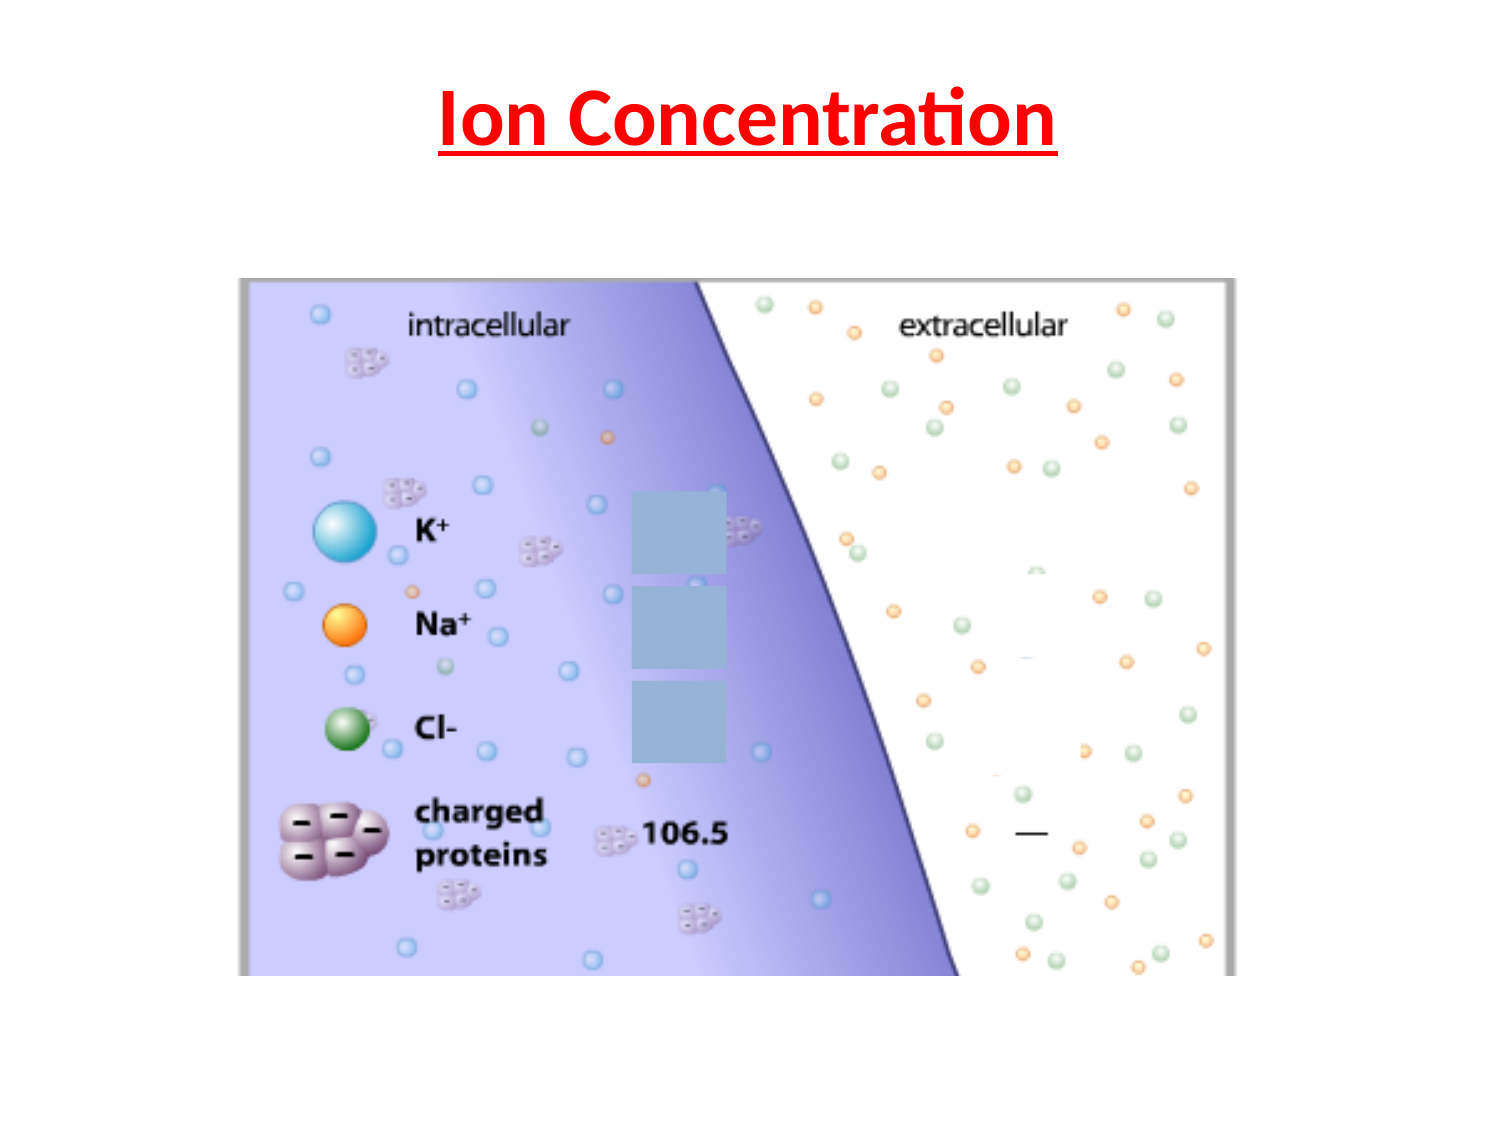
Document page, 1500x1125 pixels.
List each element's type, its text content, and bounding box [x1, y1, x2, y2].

text_box Ion Concentration [423, 54, 1073, 170]
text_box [218, 278, 1270, 977]
